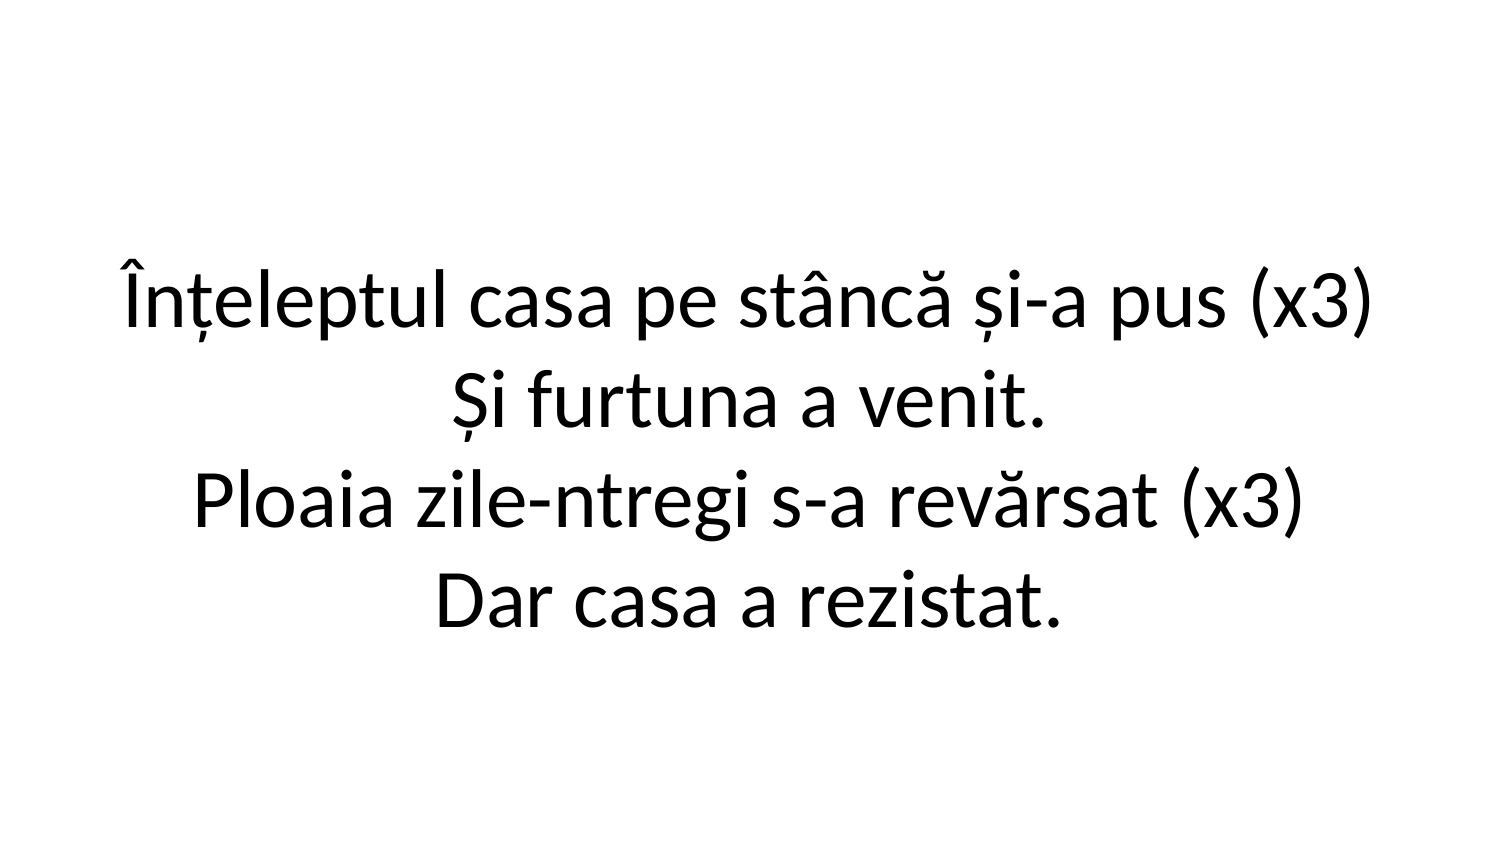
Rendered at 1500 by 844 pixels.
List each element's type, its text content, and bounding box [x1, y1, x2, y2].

text_box Înțeleptul casa pe stâncă și-a pus (x3) Și furtuna a venit. Ploaia zile-ntregi s-a revărsat (x3) Dar casa a rezistat. [108, 192, 1392, 652]
